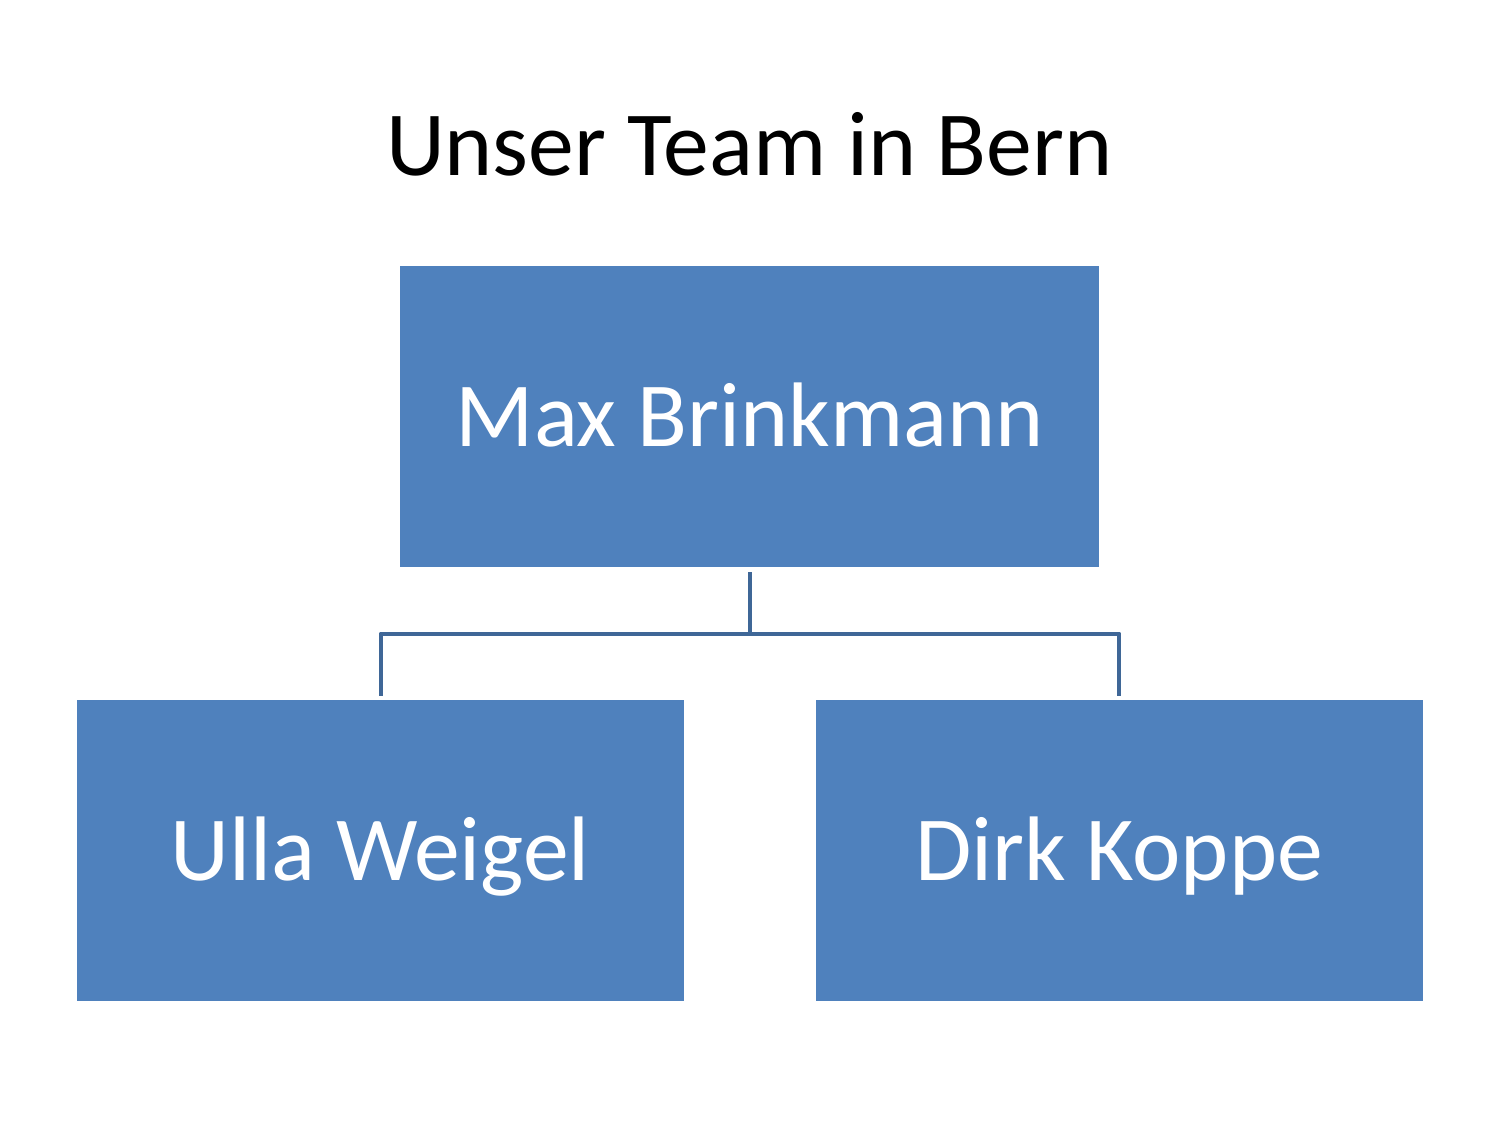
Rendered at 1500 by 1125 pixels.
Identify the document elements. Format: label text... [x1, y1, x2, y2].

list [74, 262, 1426, 1006]
title Unser Team in Bern [75, 45, 1425, 233]
